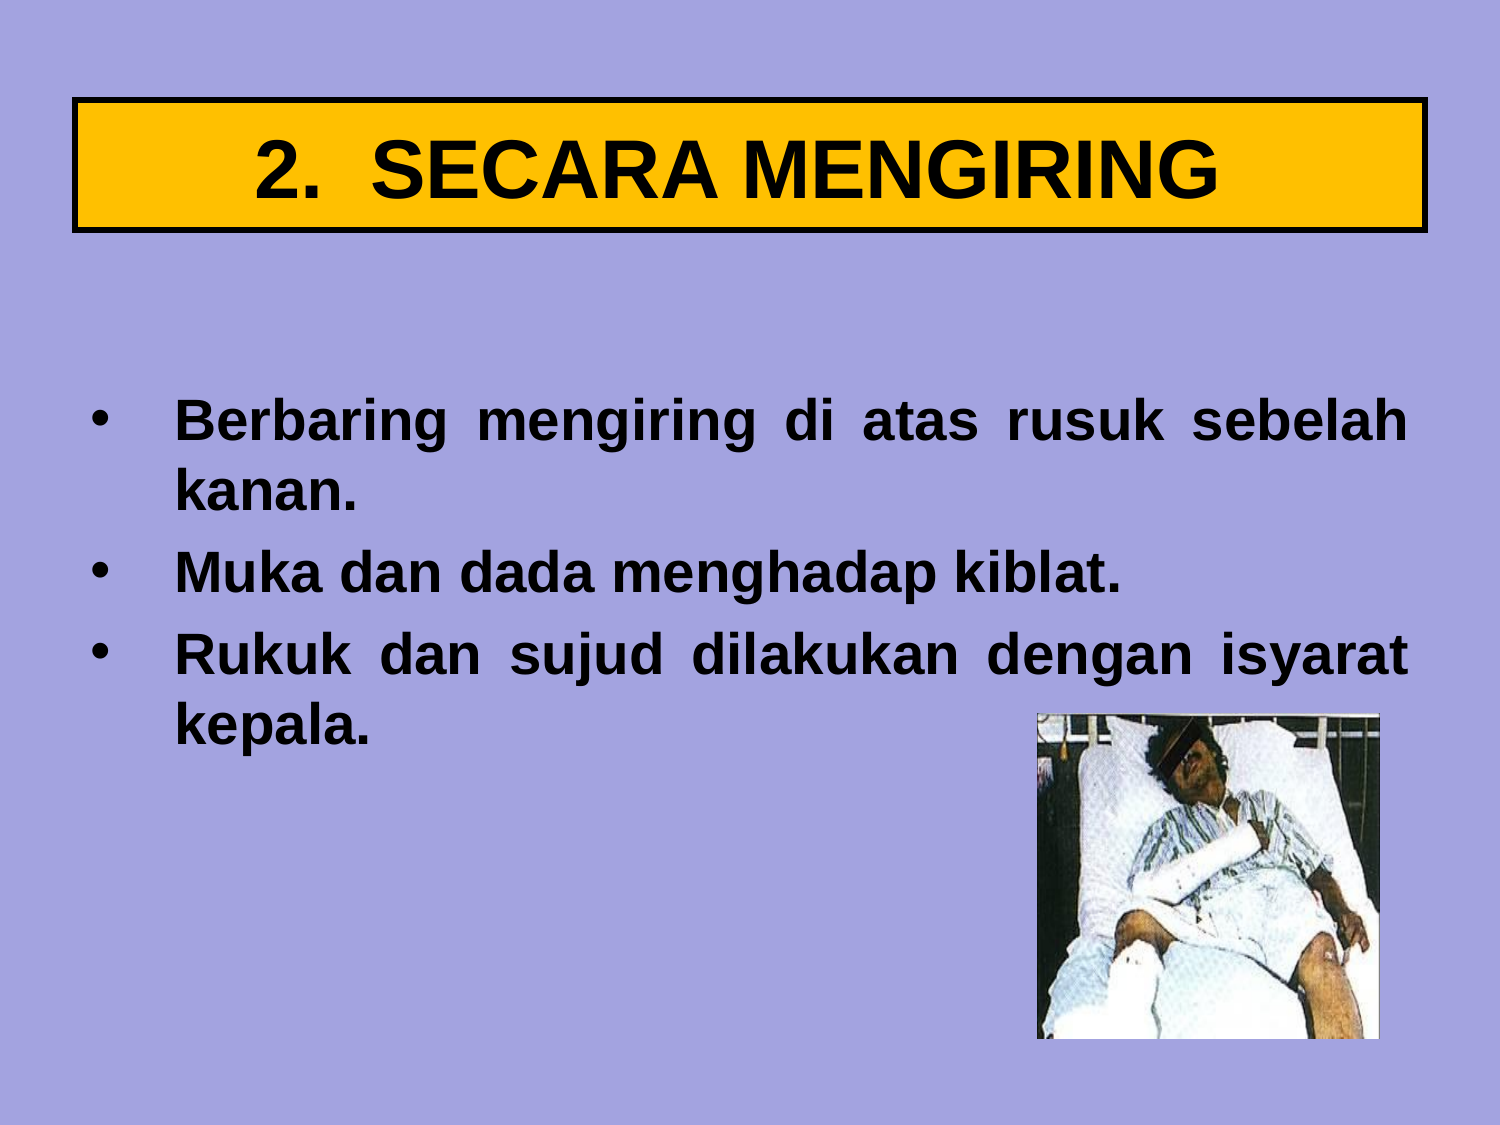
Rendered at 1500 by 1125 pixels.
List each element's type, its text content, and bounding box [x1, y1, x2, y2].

text_box Berbaring mengiring di atas rusuk sebelah kanan. Muka dan dada menghadap kiblat. Rukuk dan sujud dilakukan dengan isyarat kepala. [74, 374, 1425, 825]
picture [1037, 713, 1381, 1039]
text_box 2. SECARA MENGIRING [74, 99, 1425, 230]
